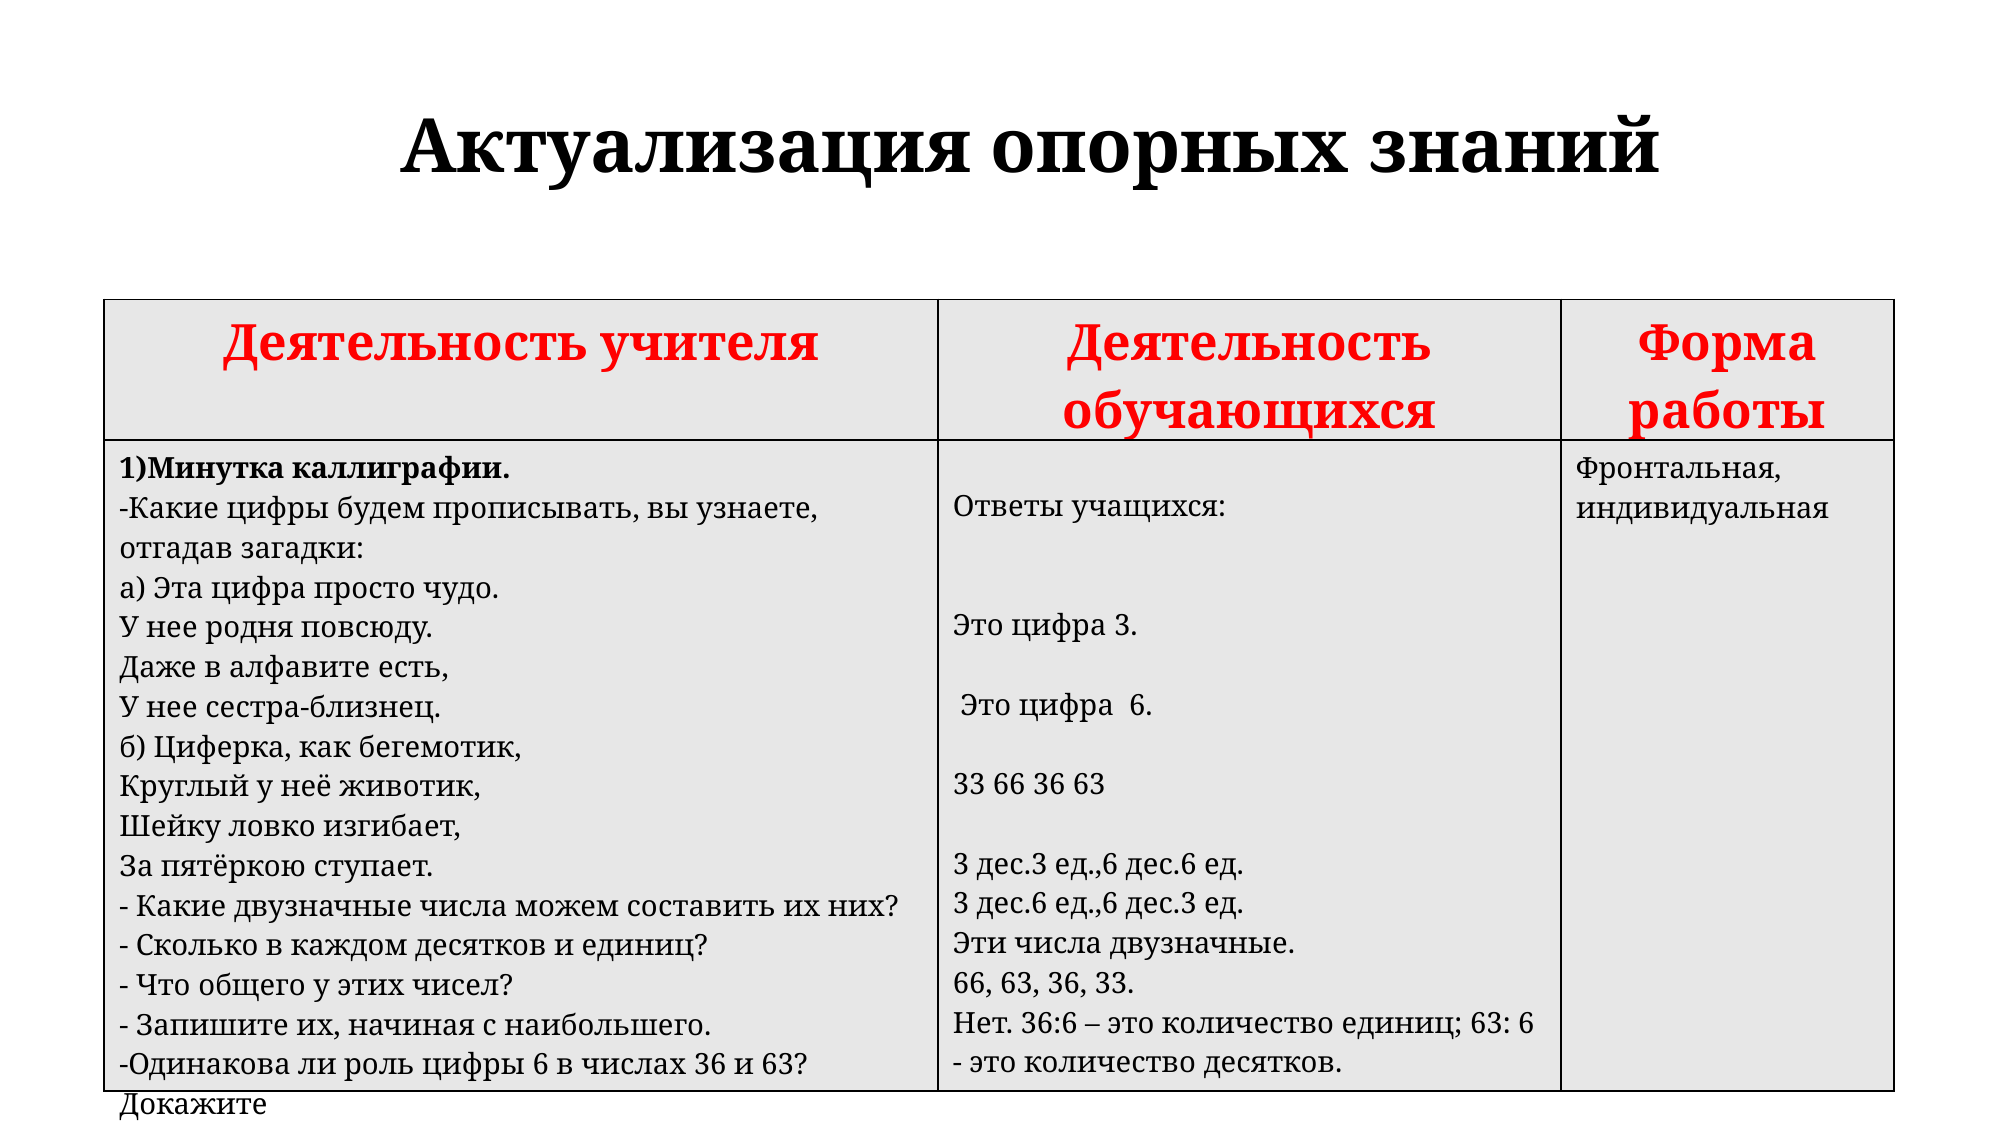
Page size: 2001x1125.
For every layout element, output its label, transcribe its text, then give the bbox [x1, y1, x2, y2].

text_box Актуализация опорных знаний [315, 0, 1746, 195]
